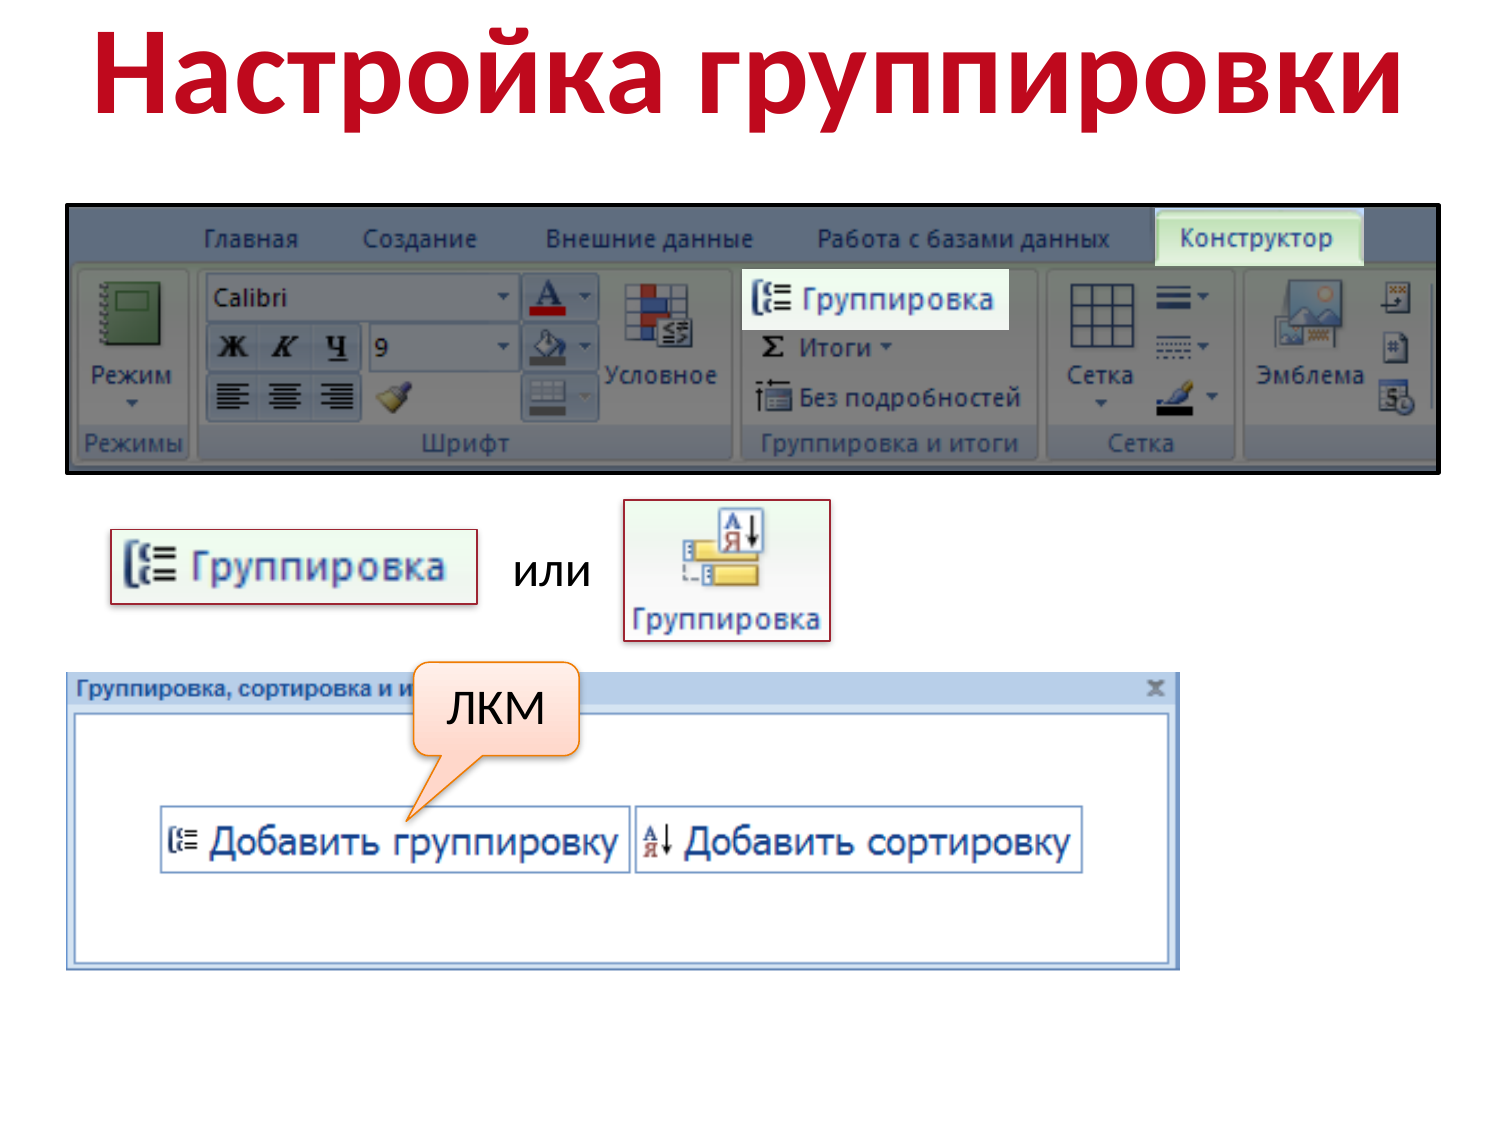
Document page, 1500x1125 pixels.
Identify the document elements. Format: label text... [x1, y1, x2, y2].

picture [624, 500, 830, 641]
picture [66, 672, 1180, 973]
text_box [66, 204, 1439, 473]
title Настройка группировки [0, 0, 1500, 127]
text_box ЛКМ [414, 661, 579, 671]
picture [111, 529, 477, 604]
text_box или [497, 529, 607, 605]
